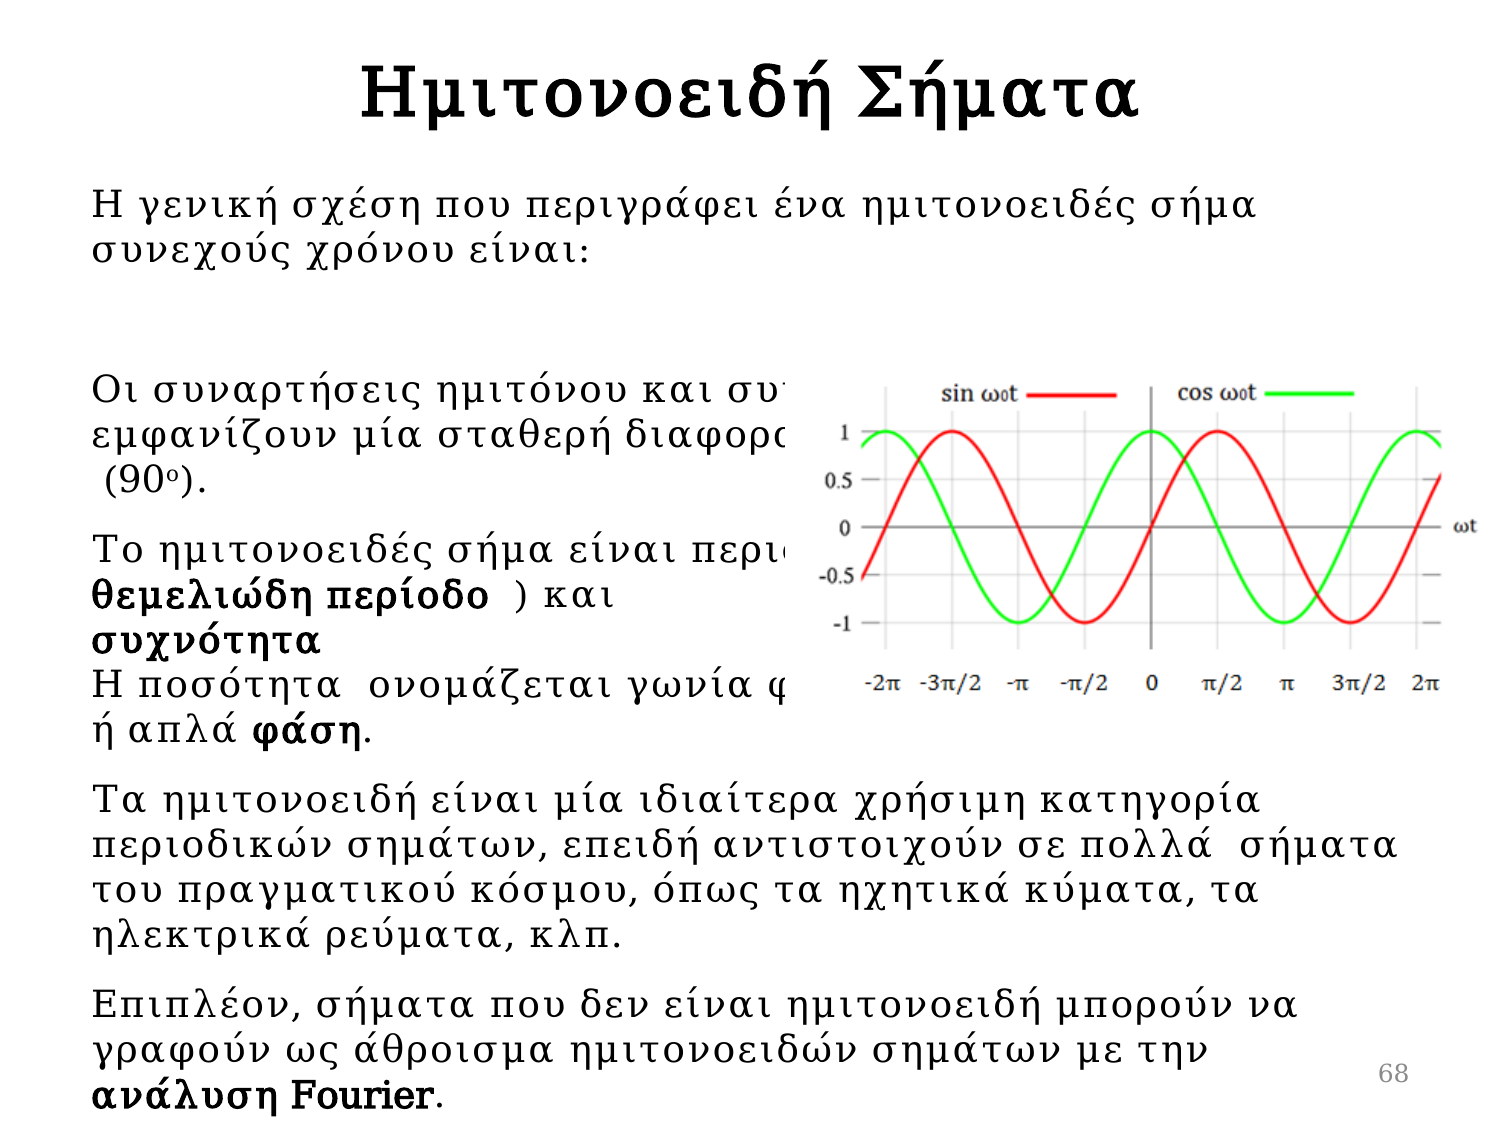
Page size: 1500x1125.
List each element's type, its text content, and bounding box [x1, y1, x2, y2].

slide_number 68 [1222, 1042, 1425, 1103]
title Ημιτονοειδή Σήματα [75, 19, 1425, 159]
picture [785, 361, 1495, 717]
